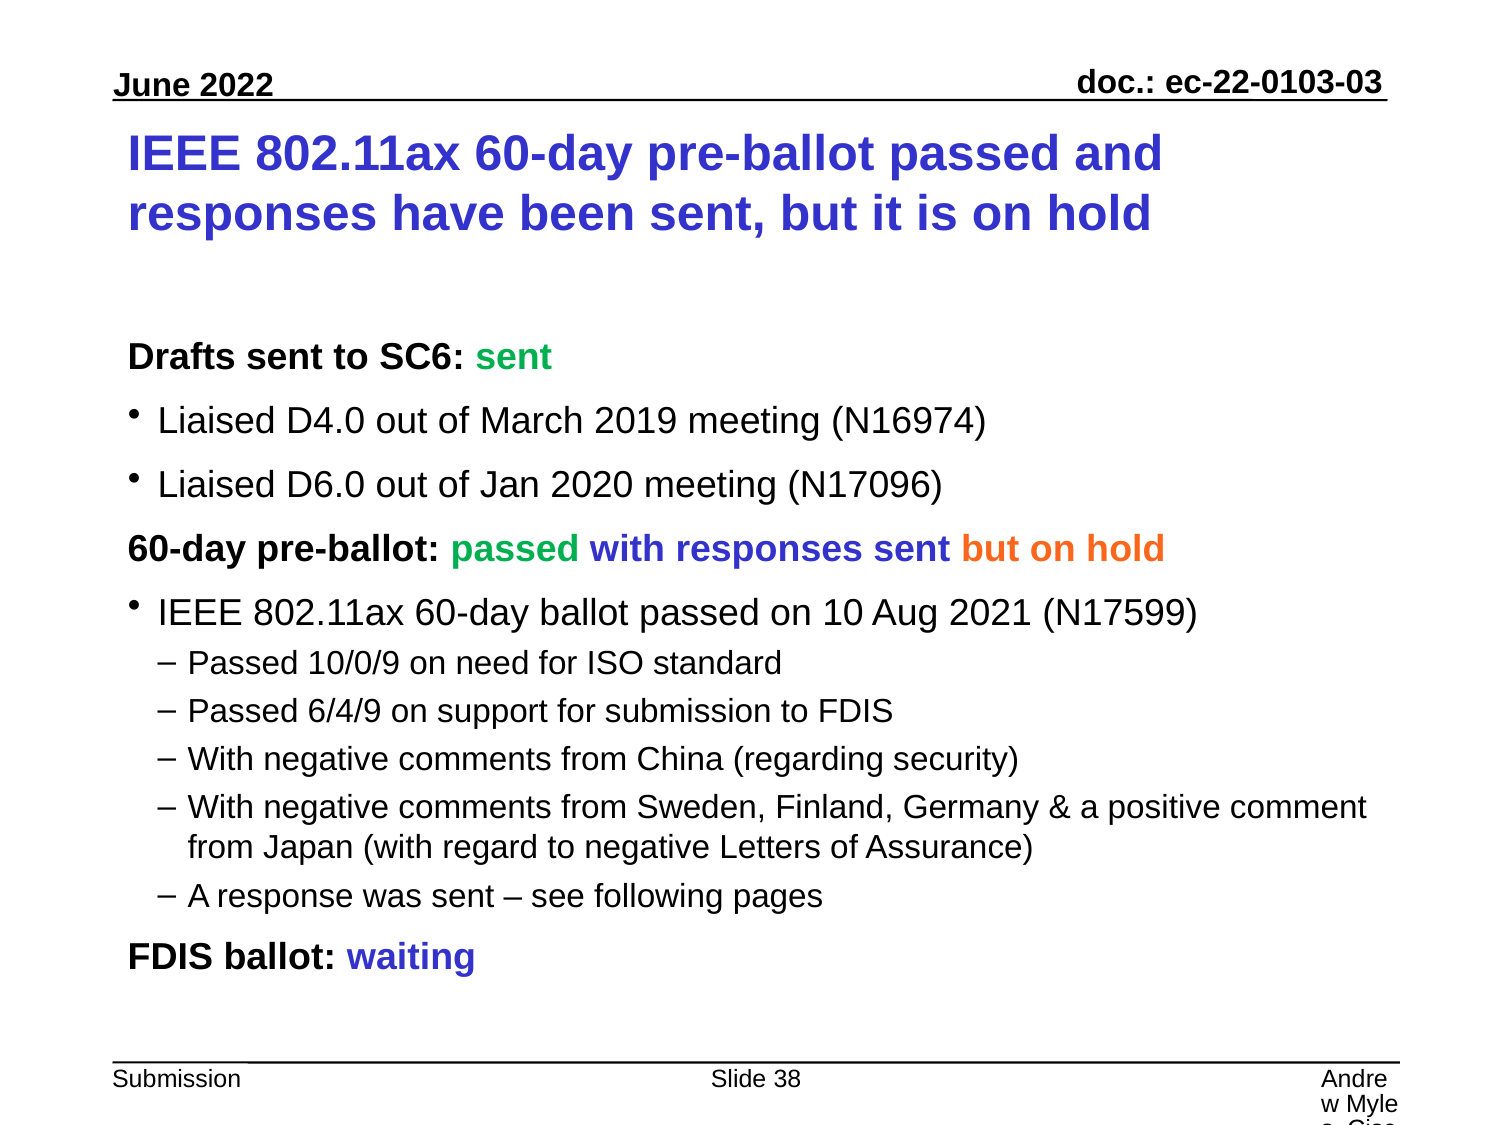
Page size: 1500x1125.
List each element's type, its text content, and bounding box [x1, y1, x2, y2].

title IEEE 802.11ax 60-day pre-ballot passed and responses have been sent, but it is on hold [112, 112, 1388, 288]
list Drafts sent to SC6: sent Liaised D4.0 out of March 2019 meeting (N16974) Liaised D6.0 out of Jan 2020 meeting (N17096) 60-day pre-ballot: passed with responses sent but on hold IEEE 802.11ax 60-day ballot passed on 10 Aug 2021 (N17599) Passed 10/0/9 on need for ISO standard Passed 6/4/9 on support for submission to FDIS With negative comments from China (regarding security) With negative comments from Sweden, Finland, Germany & a positive comment from Japan (with regard to negative Letters of Assurance) A response was sent – see following pages FDIS ballot: waiting [112, 324, 1388, 1000]
footer Andrew Myles, Cisco [1320, 1061, 1402, 1093]
slide_number Slide 38 [709, 1061, 803, 1093]
